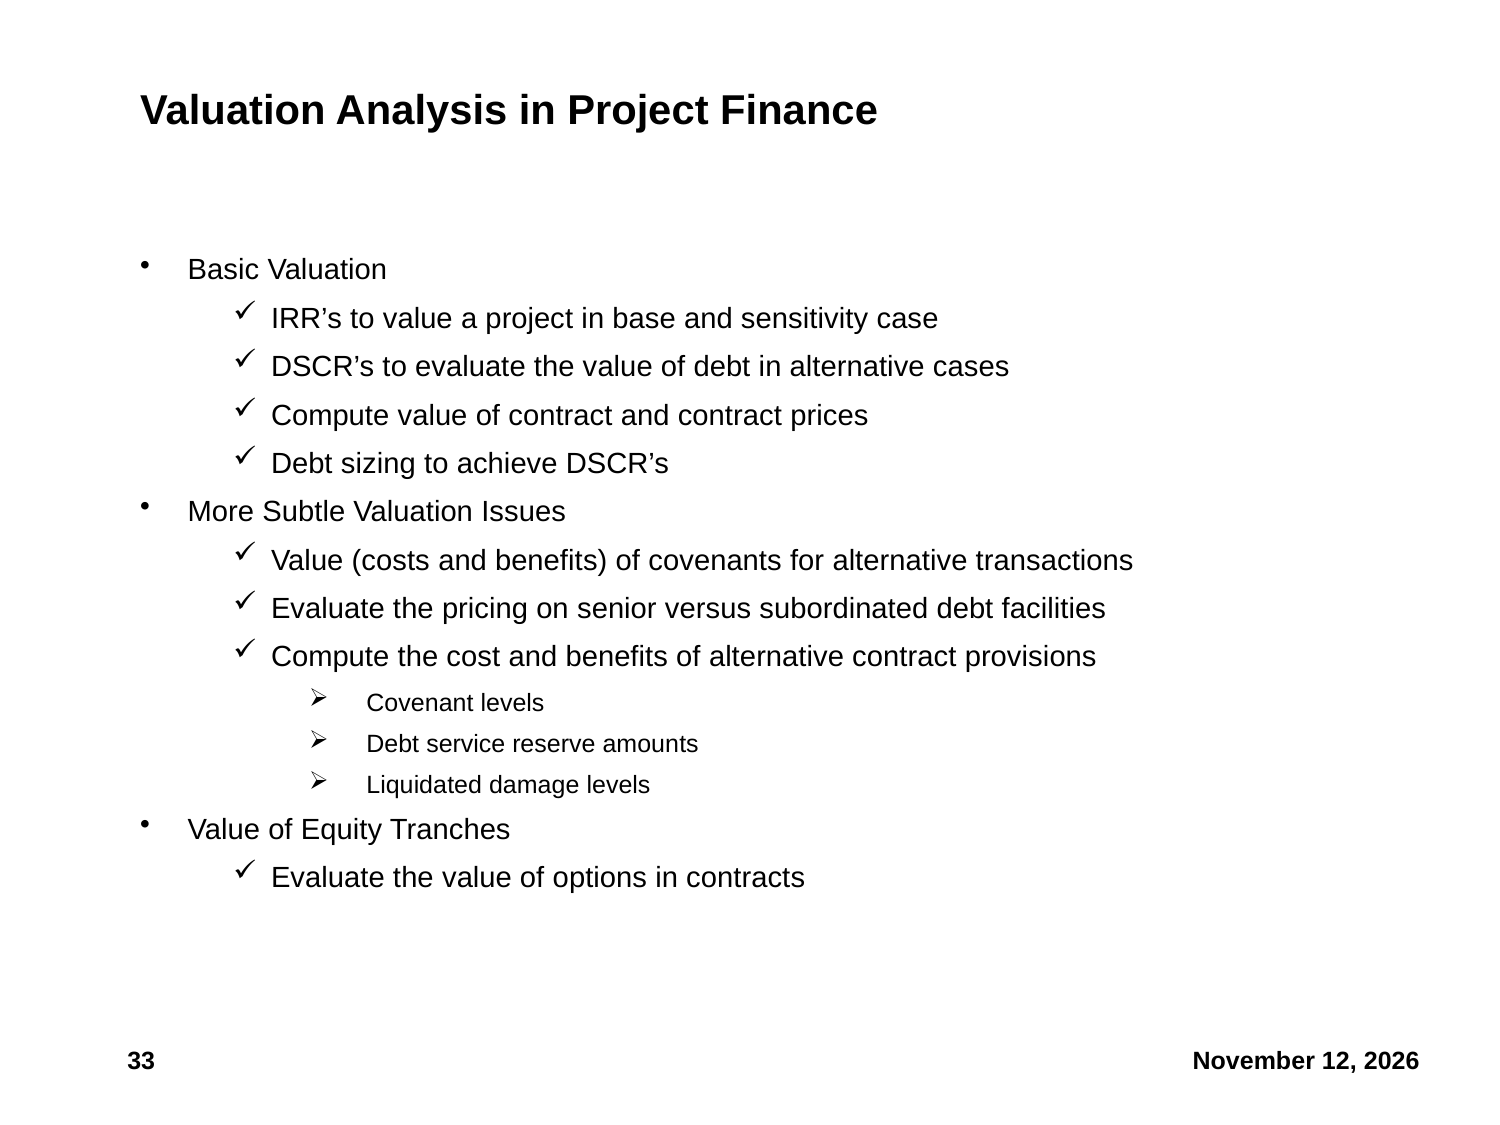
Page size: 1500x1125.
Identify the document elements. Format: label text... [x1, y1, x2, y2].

title Valuation Analysis in Project Finance [124, 74, 1376, 226]
list Basic Valuation IRR’s to value a project in base and sensitivity case DSCR’s to evaluate the value of debt in alternative cases Compute value of contract and contract prices Debt sizing to achieve DSCR’s More Subtle Valuation Issues Value (costs and benefits) of covenants for alternative transactions Evaluate the pricing on senior versus subordinated debt facilities Compute the cost and benefits of alternative contract provisions Covenant levels Debt service reserve amounts Liquidated damage levels Value of Equity Tranches Evaluate the value of options in contracts [124, 249, 1413, 1001]
